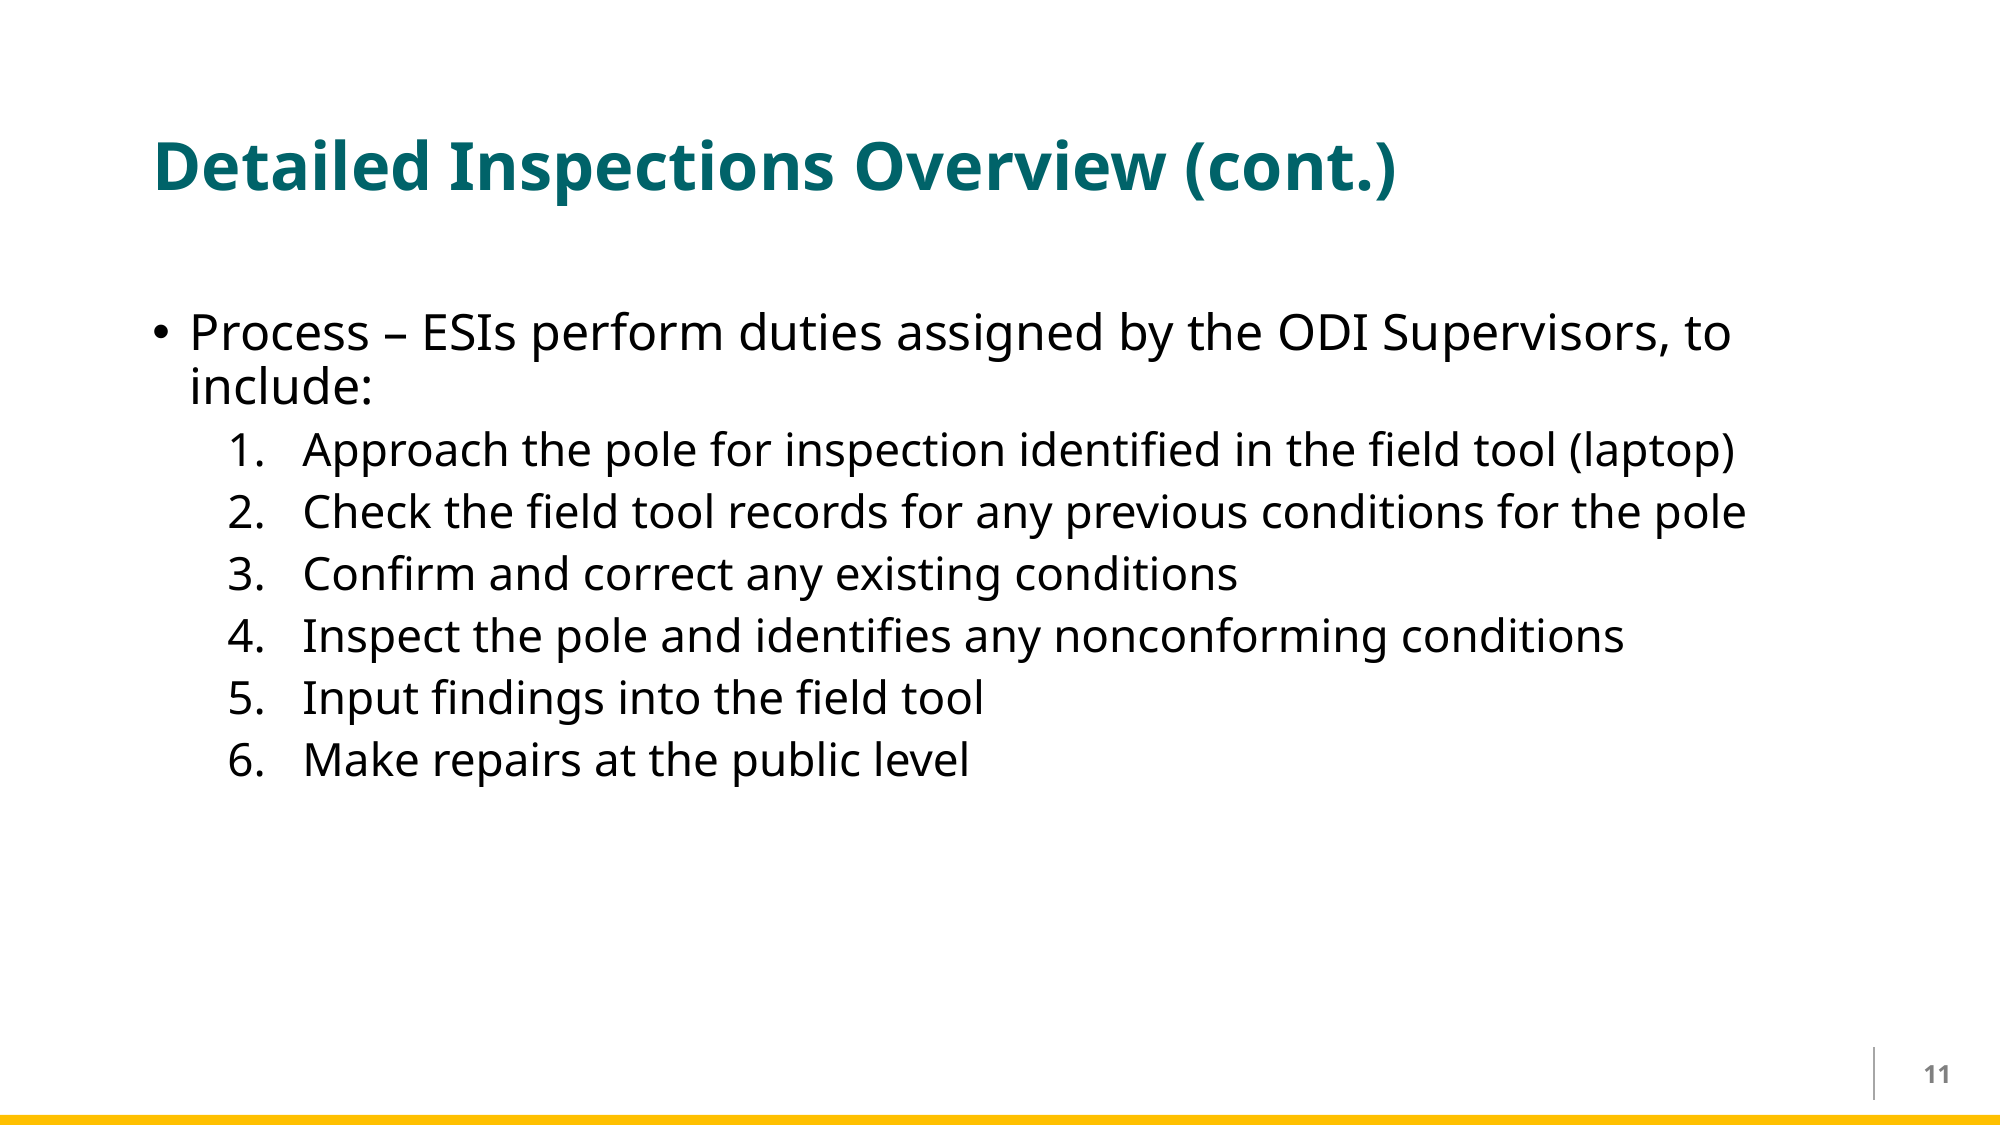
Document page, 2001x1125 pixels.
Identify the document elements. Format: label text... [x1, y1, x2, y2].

title Detailed Inspections Overview (cont.) [137, 59, 1863, 278]
list Process – ESIs perform duties assigned by the ODI Supervisors, to include: Approach the pole for inspection identified in the field tool (laptop) Check the field tool records for any previous conditions for the pole Confirm and correct any existing conditions Inspect the pole and identifies any nonconforming conditions Input findings into the field tool Make repairs at the public level [137, 299, 1863, 1014]
